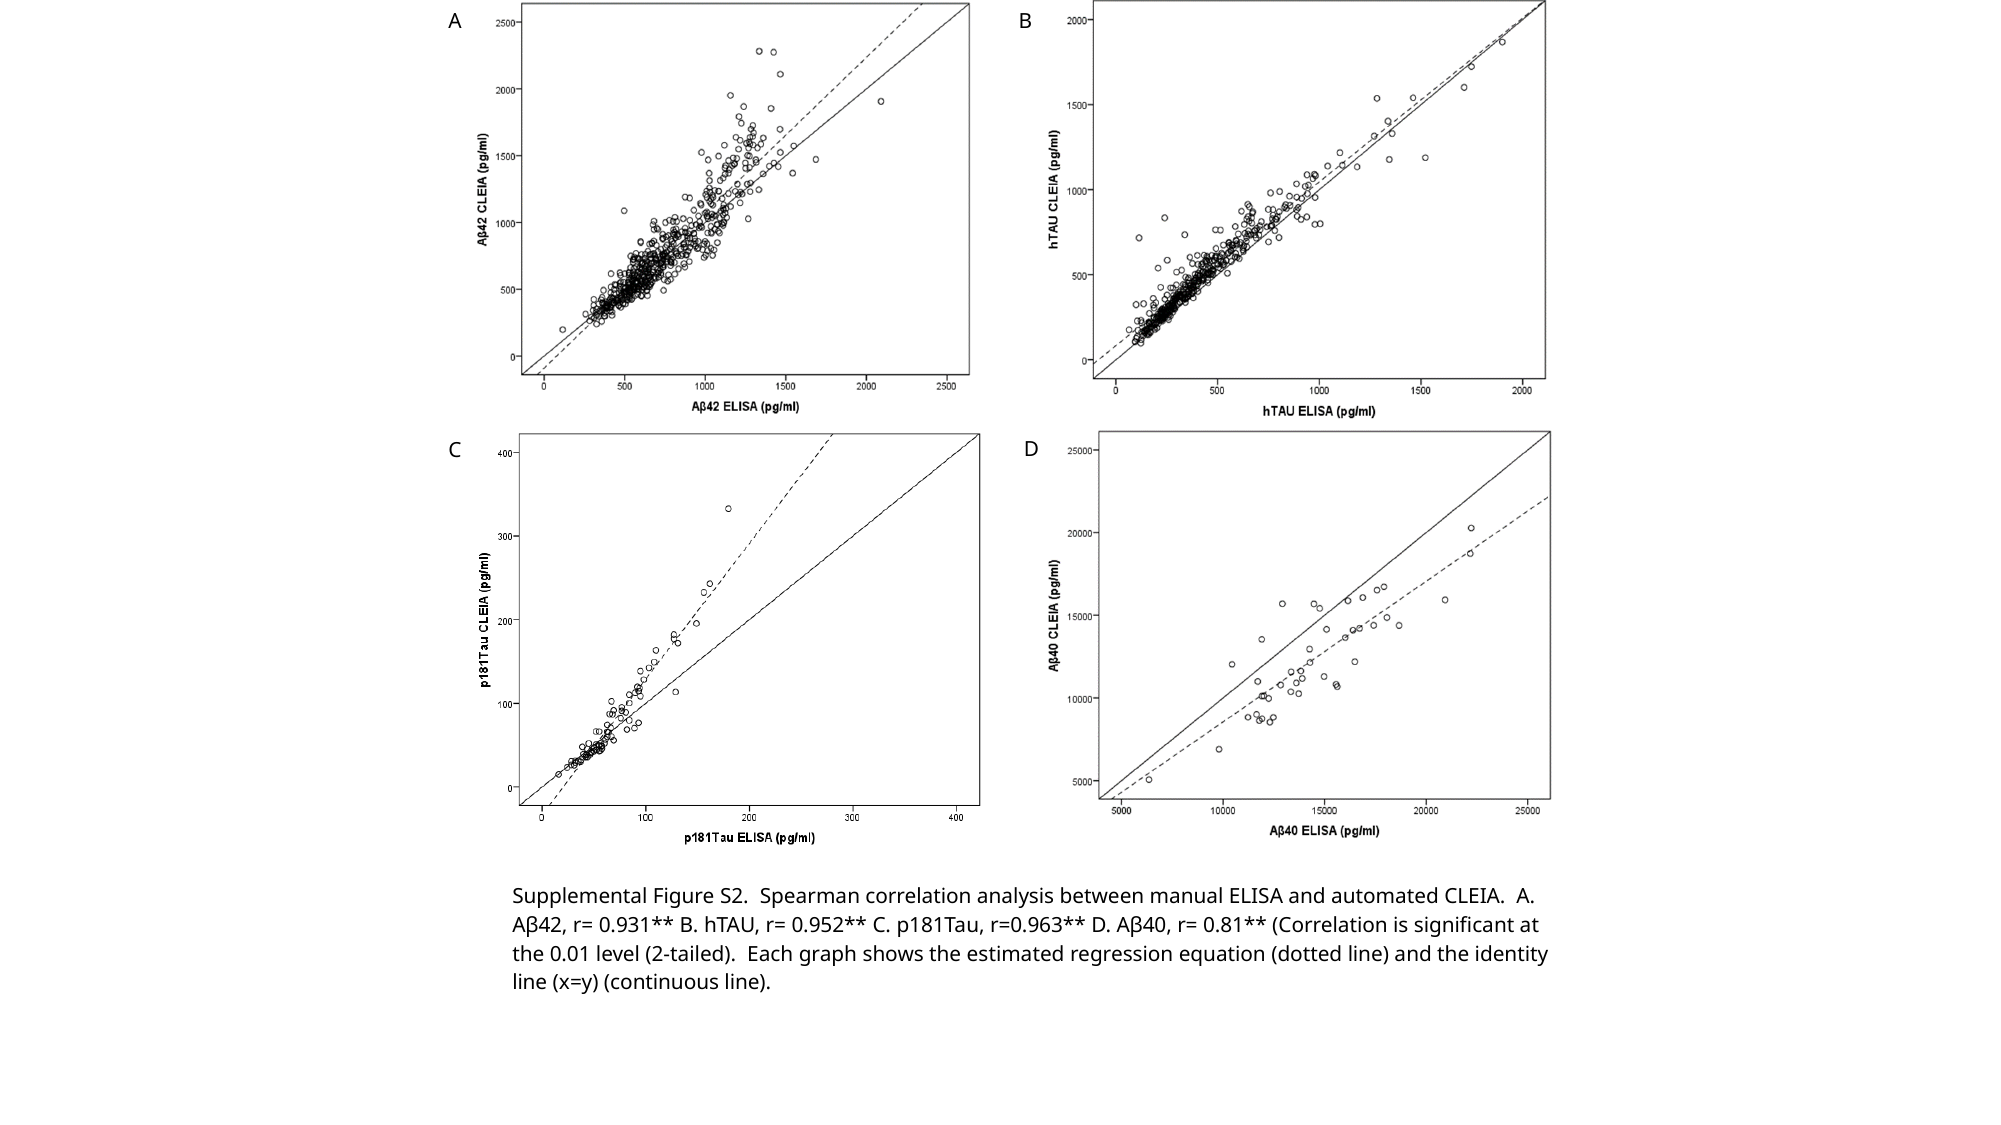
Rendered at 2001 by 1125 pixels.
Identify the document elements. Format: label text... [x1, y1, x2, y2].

text_box D [1009, 428, 1035, 469]
picture [1034, 0, 1556, 849]
picture [464, 0, 975, 425]
text_box Supplemental Figure S2. Spearman correlation analysis between manual ELISA and automated CLEIA. A. Aβ42, r= 0.931** B. hTAU, r= 0.952** C. p181Tau, r=0.963** D. Aβ40, r= 0.81** (Correlation is significant at the 0.01 level (2-tailed). Each graph shows the estimated regression equation (dotted line) and the identity line (x=y) (continuous line). [497, 871, 1567, 1002]
text_box A [433, 0, 464, 40]
text_box B [1003, 0, 1034, 40]
text_box C [433, 429, 465, 470]
picture [466, 429, 986, 856]
